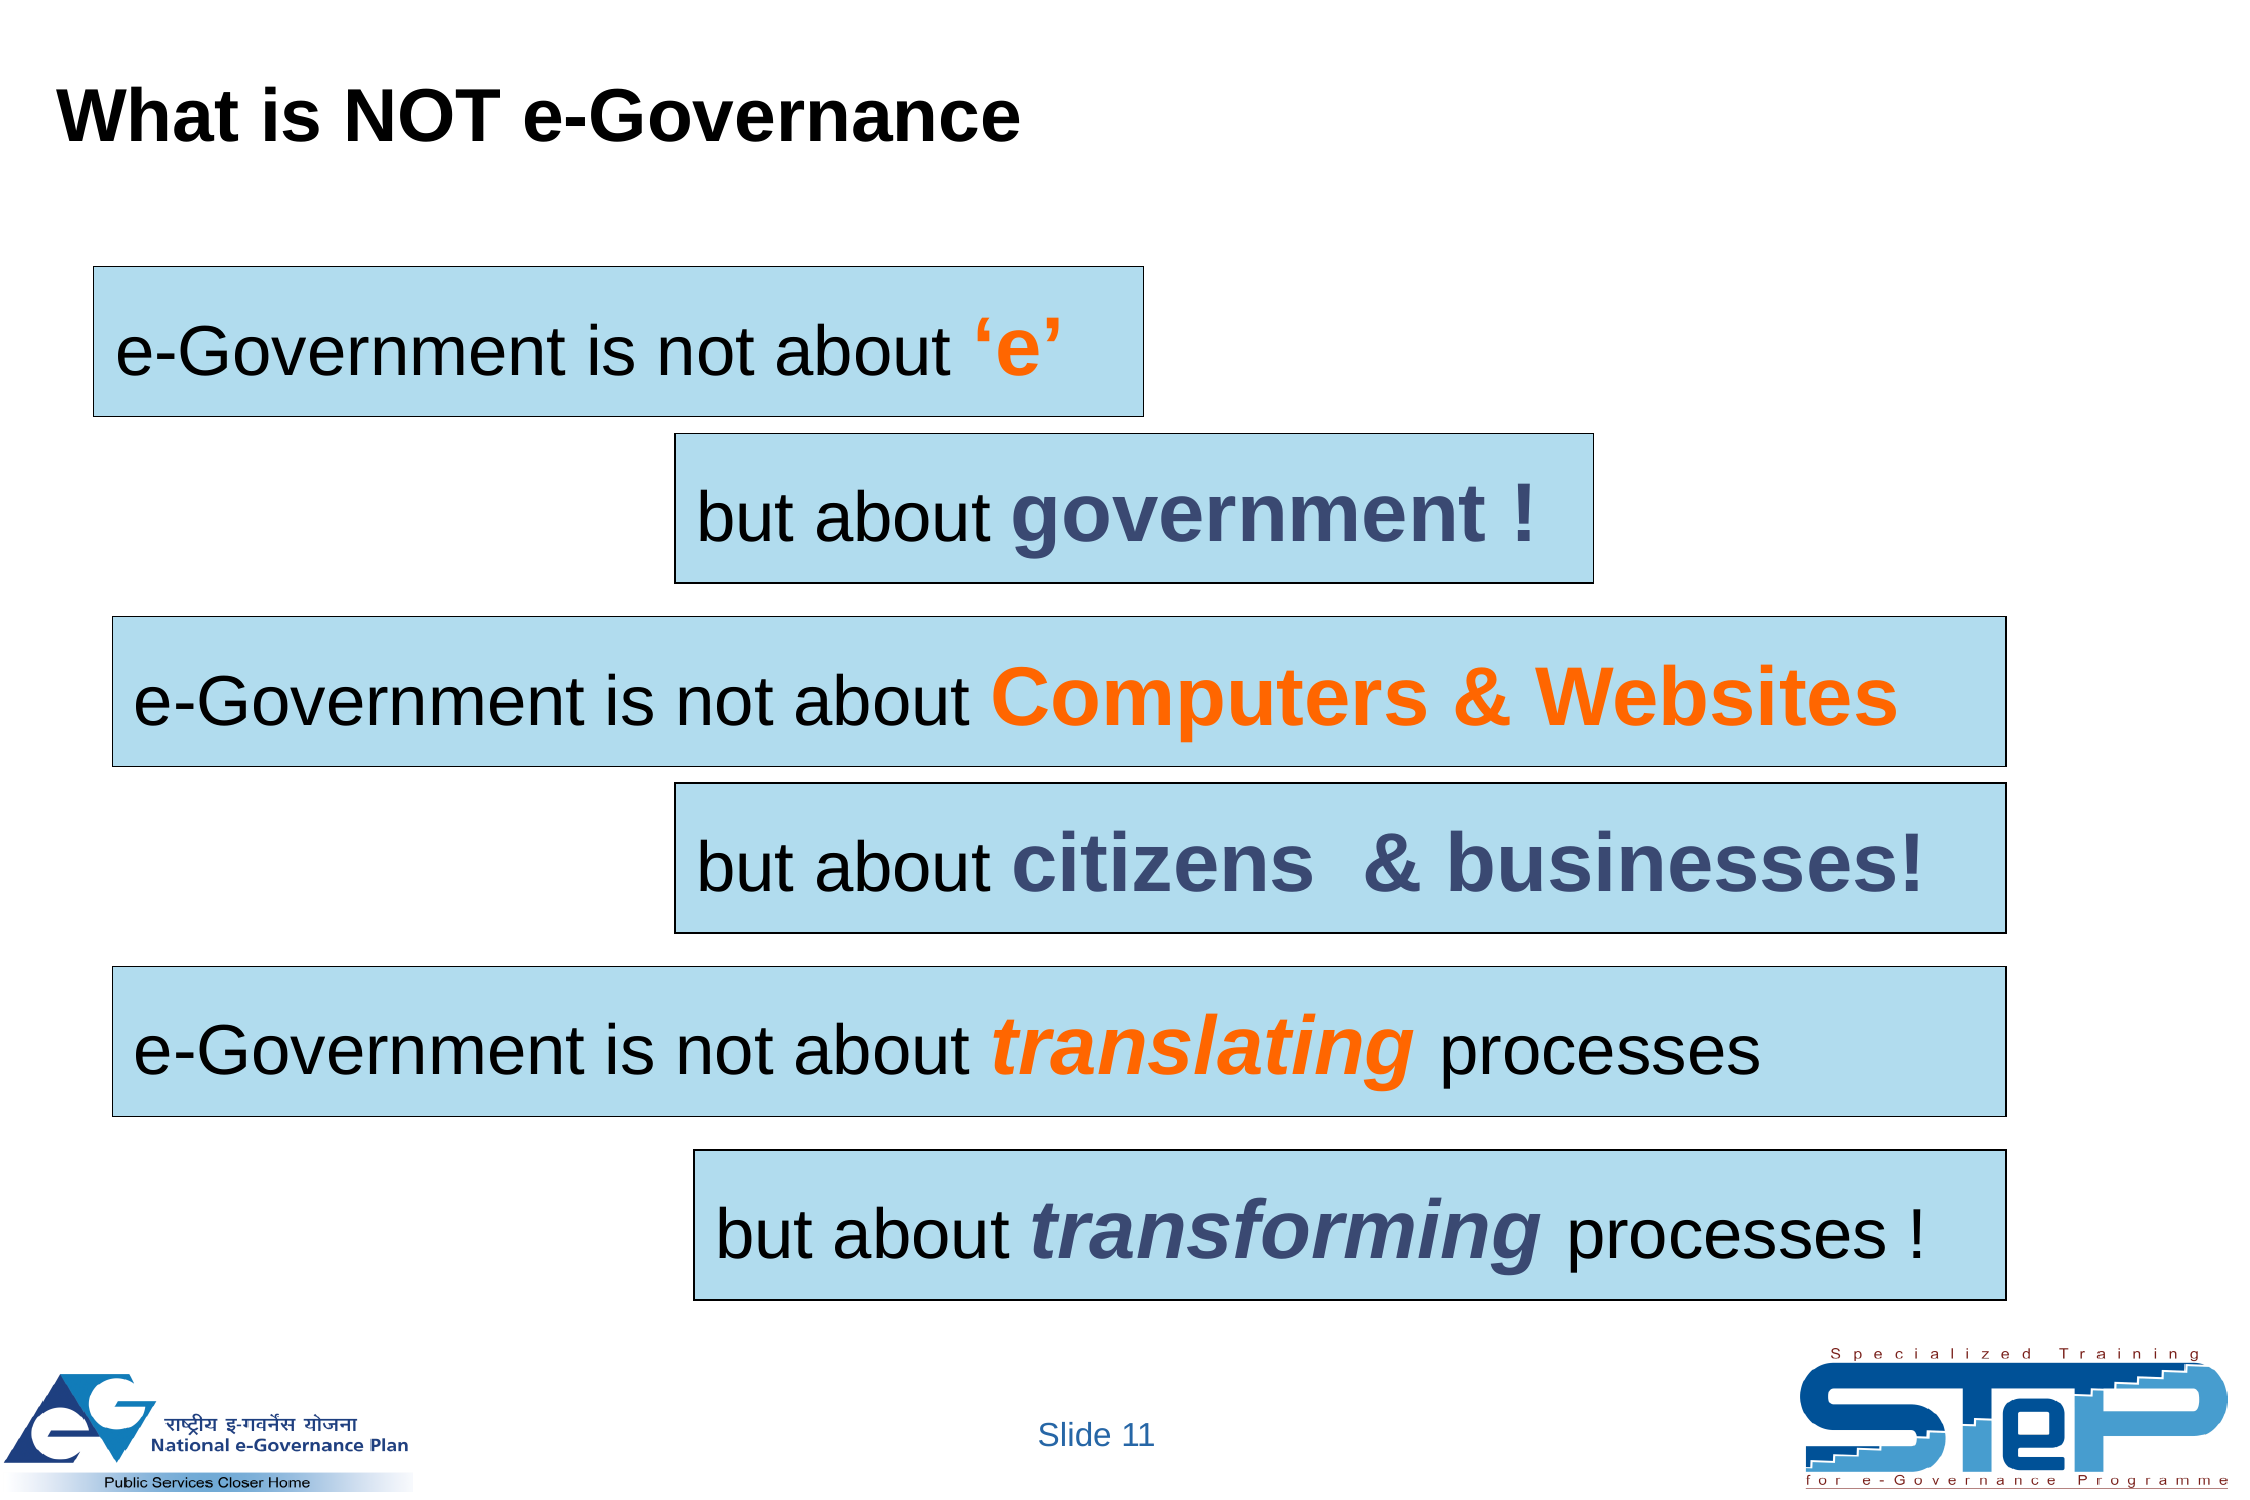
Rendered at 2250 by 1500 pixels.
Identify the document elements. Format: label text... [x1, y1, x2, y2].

text_box but about transforming processes ! [693, 1149, 2007, 1300]
picture [3, 1374, 413, 1492]
text_box e-Government is not about ‘e’ [93, 266, 1144, 417]
text_box but about citizens & businesses! [675, 783, 2007, 934]
text_box e-Government is not about Computers & Websites [112, 616, 2007, 767]
picture [1800, 1348, 2228, 1489]
text_box e-Government is not about translating processes [112, 966, 2007, 1117]
text_box but about government ! [674, 433, 1594, 584]
title What is NOT e-Governance [56, 66, 2176, 200]
